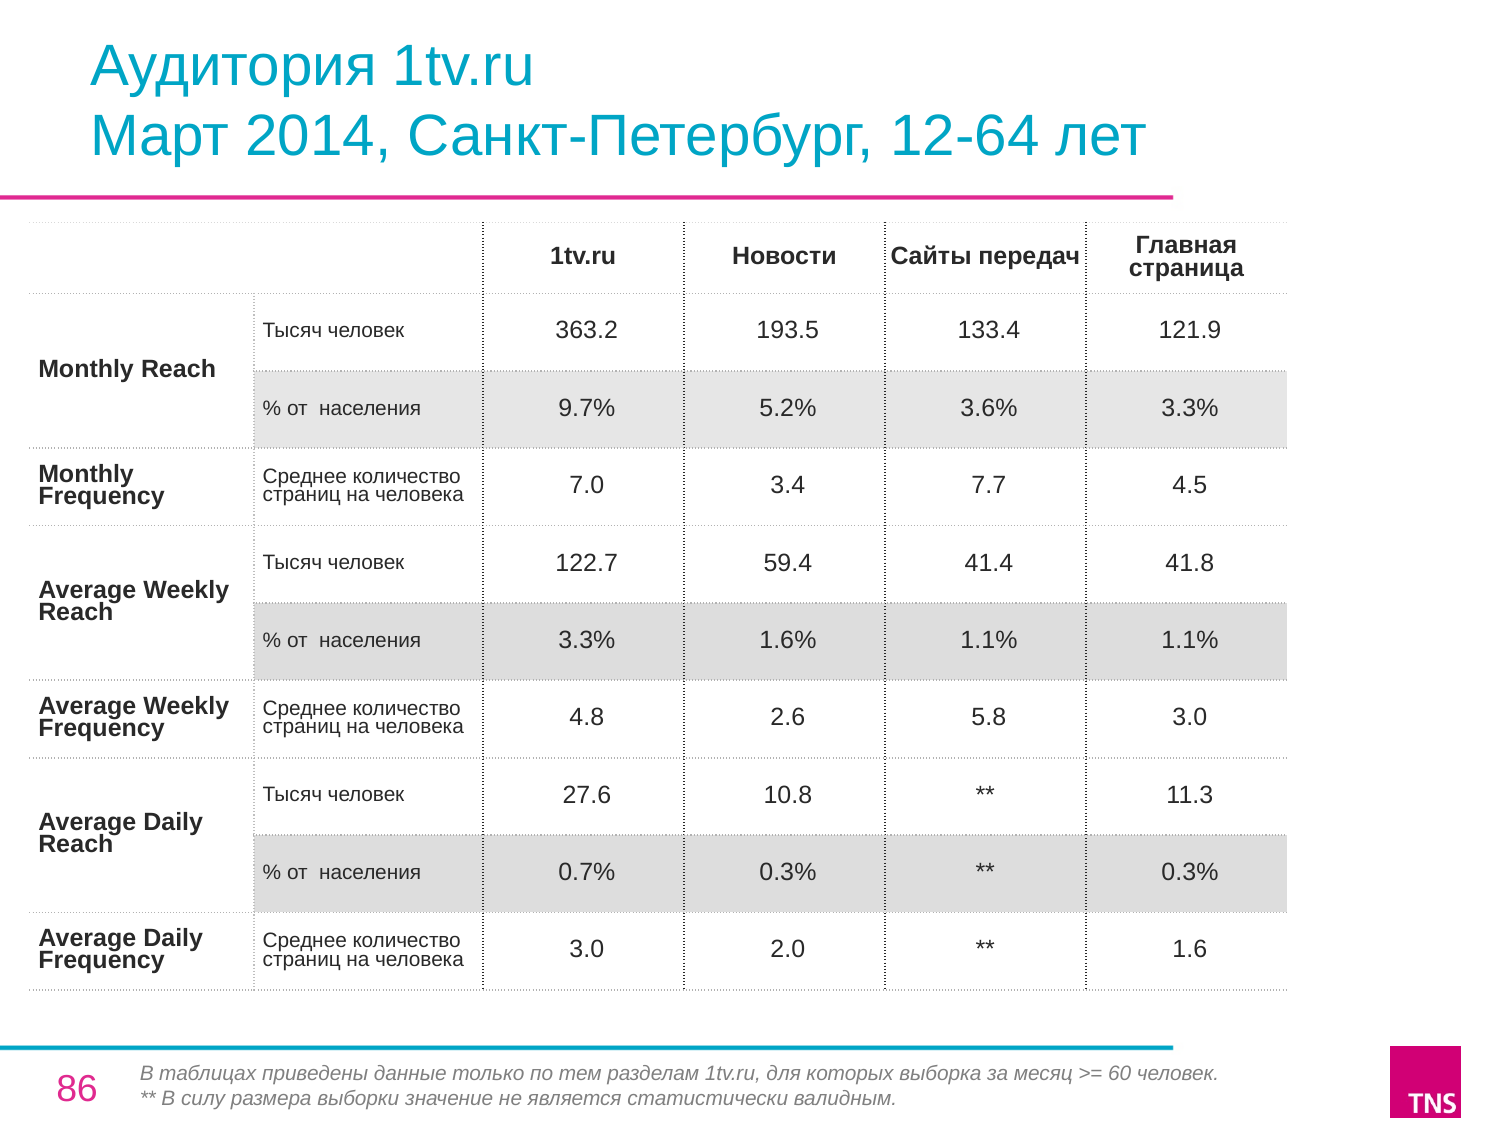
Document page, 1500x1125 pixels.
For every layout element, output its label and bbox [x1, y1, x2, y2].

picture [0, 0, 1500, 1125]
text_box [124, 1052, 1463, 1117]
table_header [29, 223, 1287, 294]
title [74, 8, 1476, 187]
table_cell [29, 294, 1287, 990]
slide_number [40, 1055, 392, 1125]
